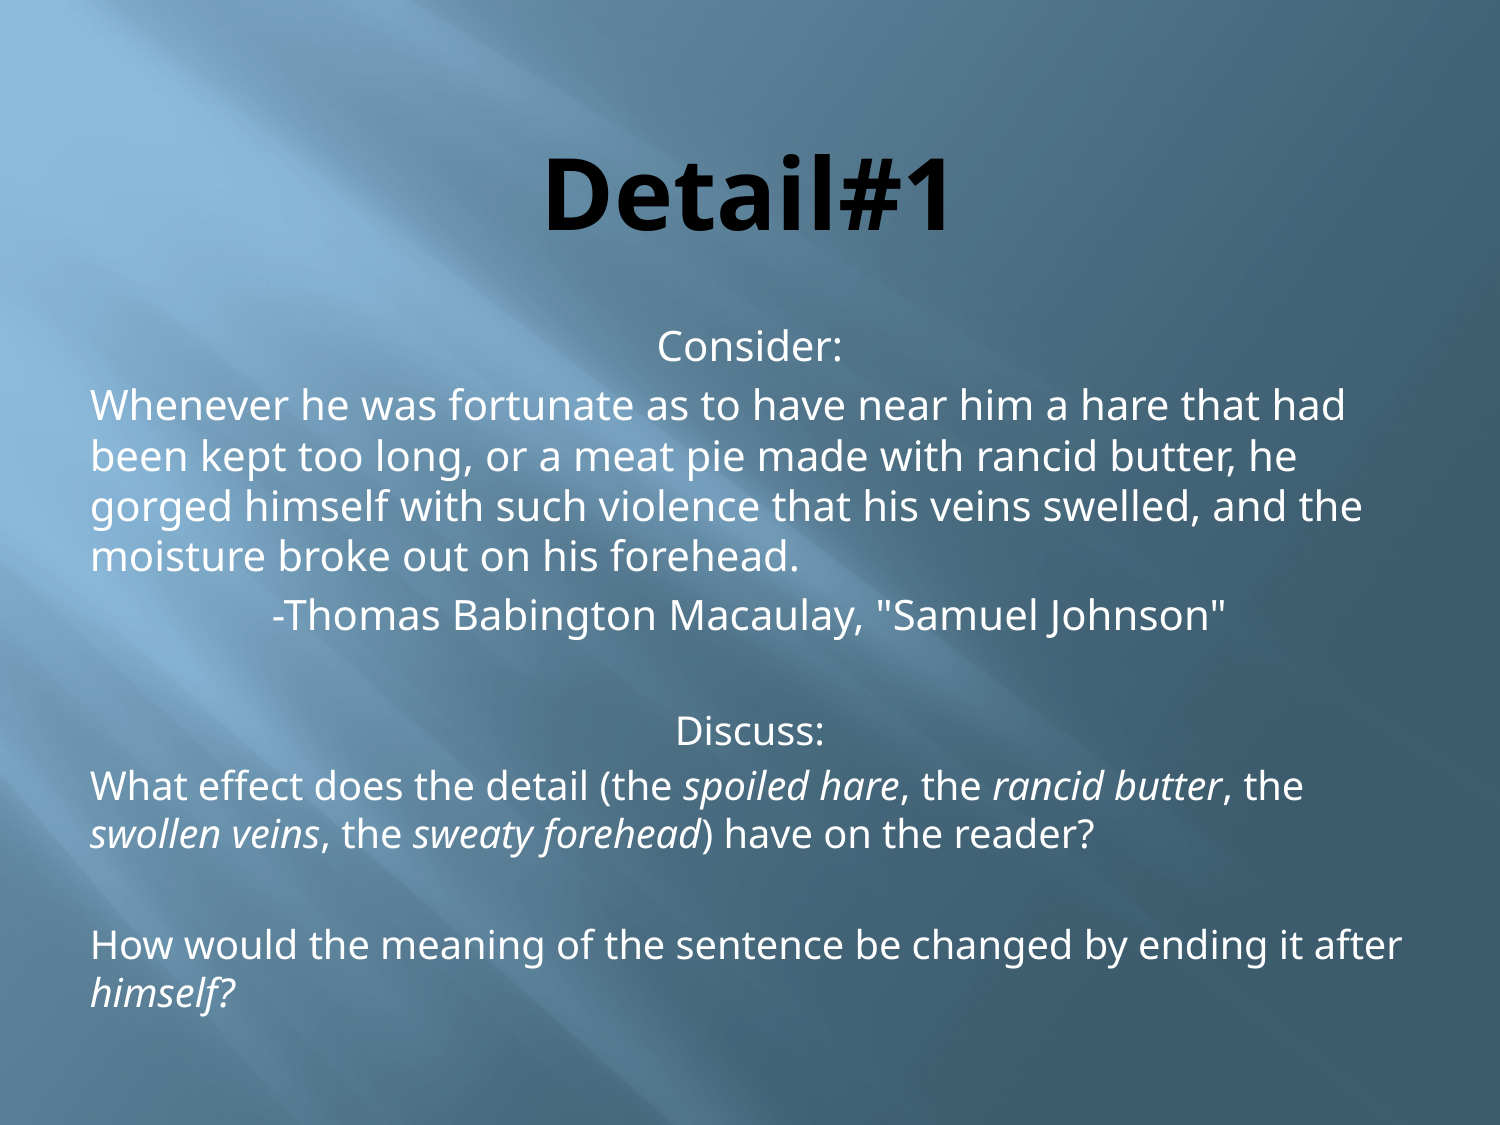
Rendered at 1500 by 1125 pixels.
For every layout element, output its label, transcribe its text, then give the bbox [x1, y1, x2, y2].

title Detail#1 [75, 75, 1425, 250]
subtitle Consider: Whenever he was fortunate as to have near him a hare that had been kept too long, or a meat pie made with rancid butter, he gorged himself with such violence that his veins swelled, and the moisture broke out on his forehead. -Thomas Babington Macaulay, "Samuel Johnson" Discuss: What effect does the detail (the spoiled hare, the rancid butter, the swollen veins, the sweaty forehead) have on the reader? How would the meaning of the sentence be changed by ending it after himself? [75, 312, 1425, 1025]
